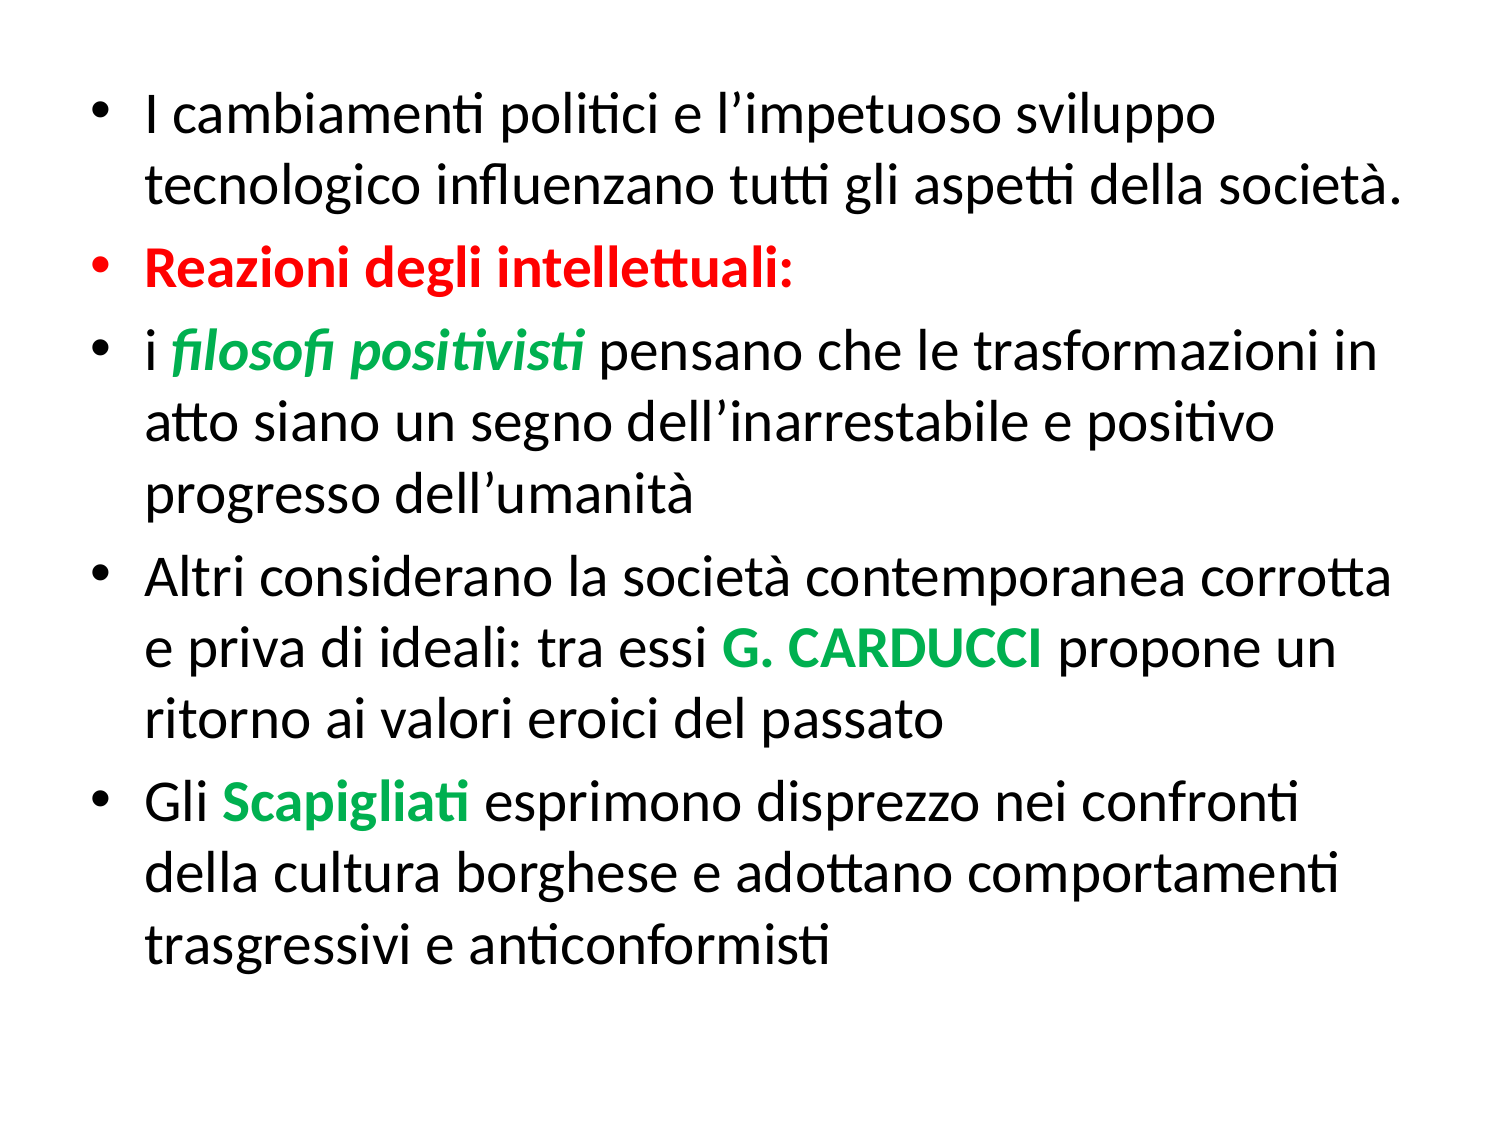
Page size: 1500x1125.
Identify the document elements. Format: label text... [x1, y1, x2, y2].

list I cambiamenti politici e l’impetuoso sviluppo tecnologico influenzano tutti gli aspetti della società. Reazioni degli intellettuali: i filosofi positivisti pensano che le trasformazioni in atto siano un segno dell’inarrestabile e positivo progresso dell’umanità Altri considerano la società contemporanea corrotta e priva di ideali: tra essi G. CARDUCCI propone un ritorno ai valori eroici del passato Gli Scapigliati esprimono disprezzo nei confronti della cultura borghese e adottano comportamenti trasgressivi e anticonformisti [75, 66, 1425, 1059]
